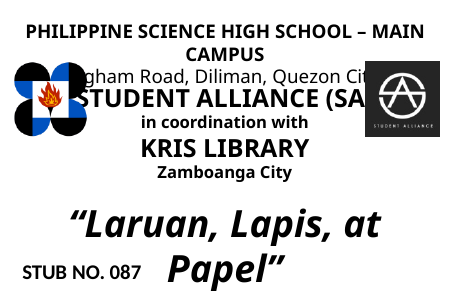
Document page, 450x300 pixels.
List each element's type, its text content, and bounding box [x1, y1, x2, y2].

text_box “Laruan, Lapis, at Papel” [0, 192, 450, 298]
text_box STUDENT ALLIANCE (SA) in coordination with KRIS LIBRARY Zamboanga City [0, 74, 450, 190]
picture [364, 60, 441, 137]
text_box STUB NO. 087 [7, 251, 213, 292]
text_box PHILIPPINE SCIENCE HIGH SCHOOL – MAIN CAMPUS Agham Road, Diliman, Quezon City [0, 12, 450, 74]
picture [12, 60, 88, 137]
